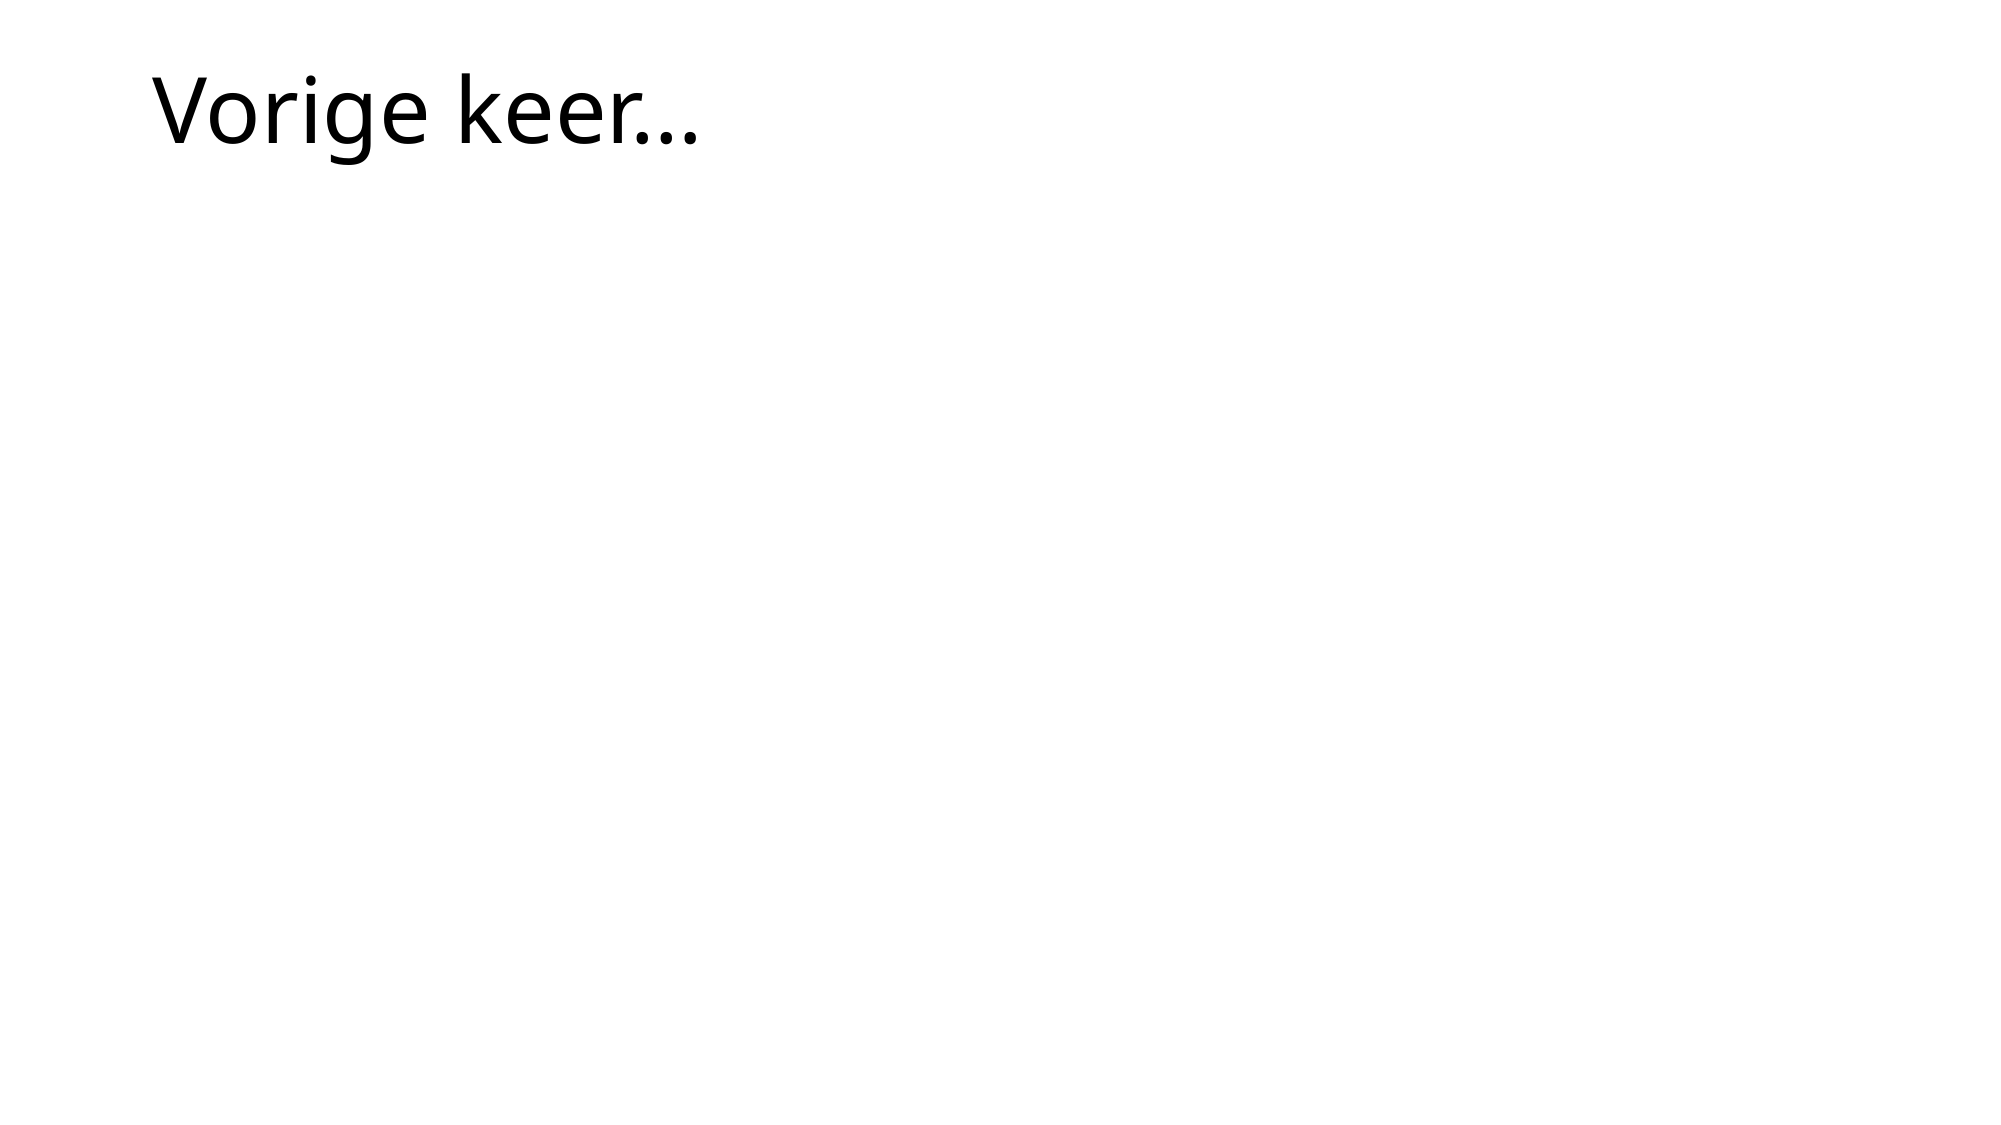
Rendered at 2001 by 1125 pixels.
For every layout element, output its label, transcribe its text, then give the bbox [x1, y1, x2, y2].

title Vorige keer… [137, 59, 1863, 278]
